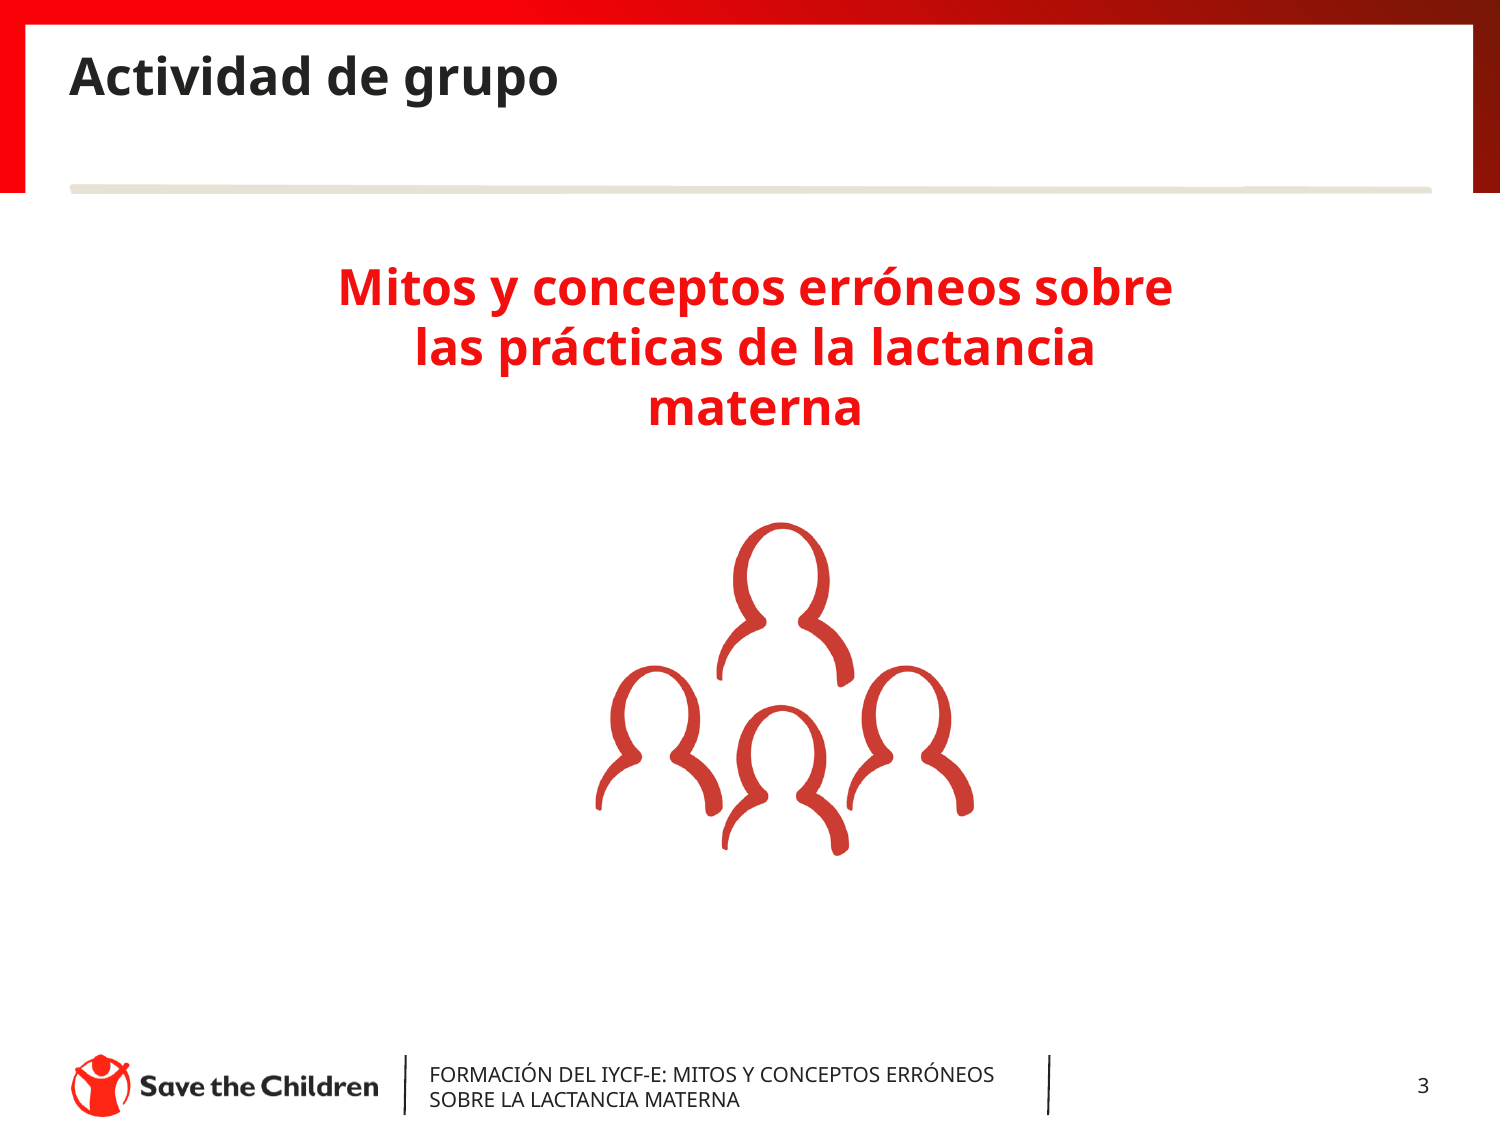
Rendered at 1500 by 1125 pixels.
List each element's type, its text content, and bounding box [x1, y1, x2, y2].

text_box Mitos y conceptos erróneos sobre las prácticas de la lactancia materna [336, 255, 1176, 436]
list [558, 469, 1010, 920]
footer FORMACIÓN DEL IYCF-E: MITOS Y CONCEPTOS ERRÓNEOS SOBRE LA LACTANCIA MATERNA [414, 1056, 1042, 1117]
picture [69, 184, 1432, 194]
slide_number ‹#› [1317, 1056, 1445, 1117]
title Actividad de grupo [69, 33, 1429, 117]
picture [71, 1054, 378, 1117]
